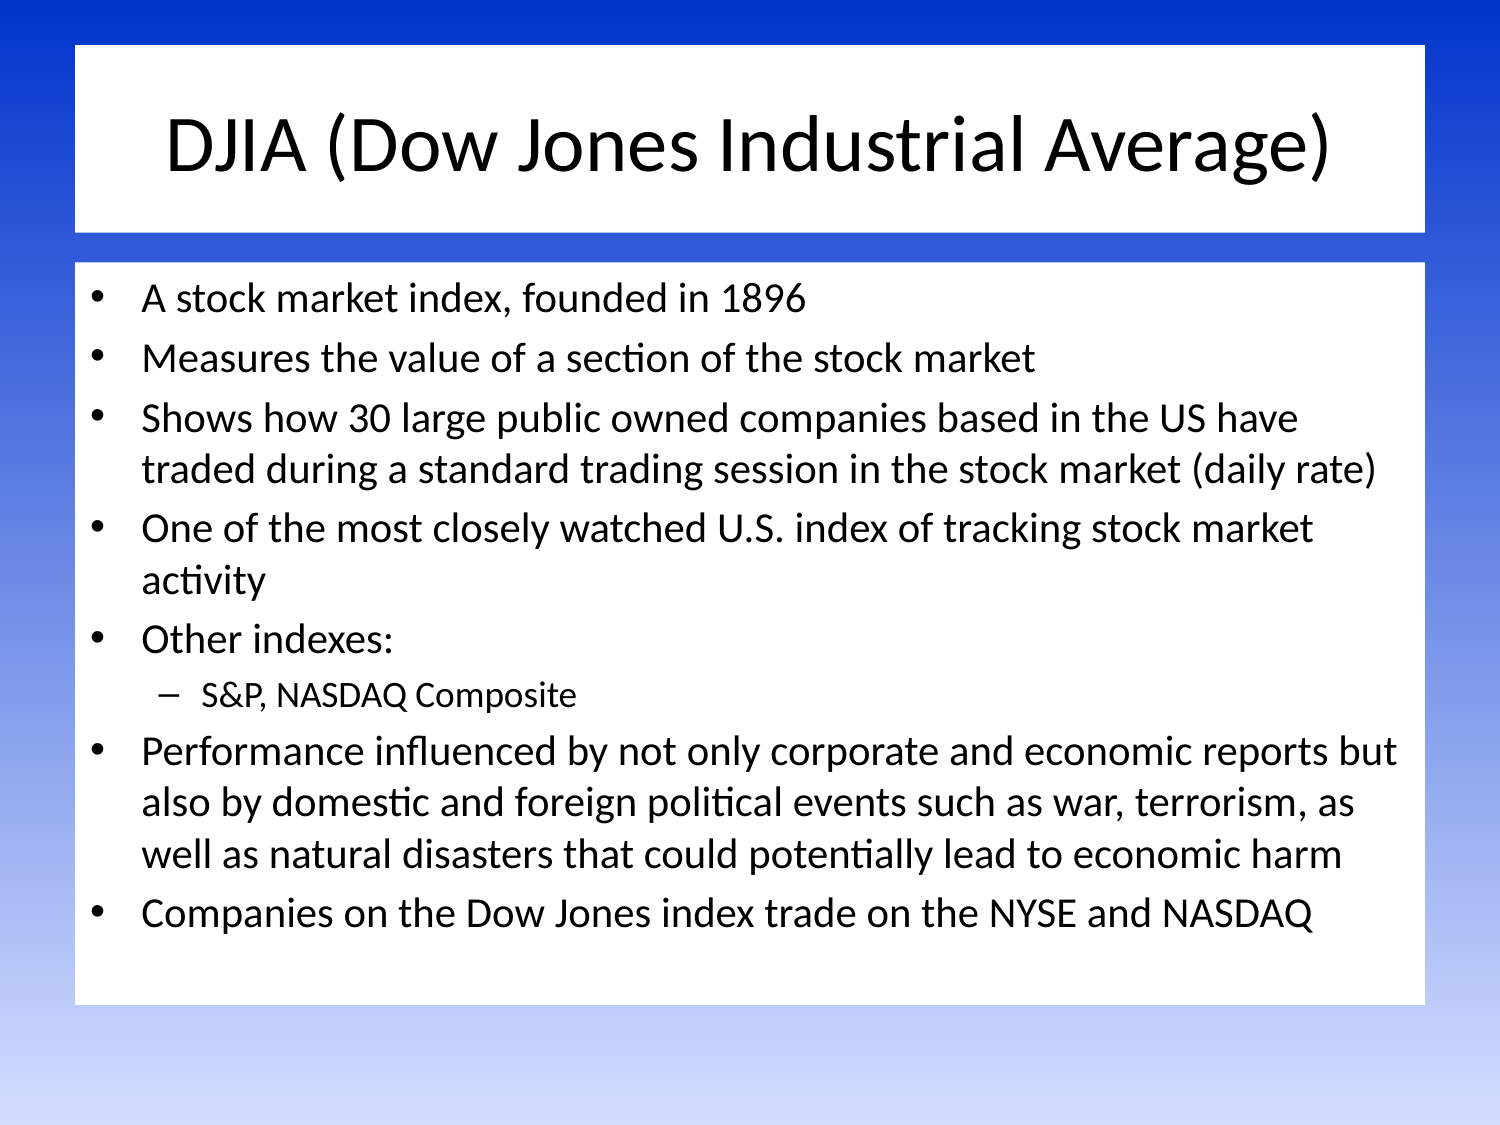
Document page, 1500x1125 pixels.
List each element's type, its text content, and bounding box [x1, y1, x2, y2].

title DJIA (Dow Jones Industrial Average) [75, 45, 1425, 233]
list A stock market index, founded in 1896 Measures the value of a section of the stock market Shows how 30 large public owned companies based in the US have traded during a standard trading session in the stock market (daily rate) One of the most closely watched U.S. index of tracking stock market activity Other indexes: S&P, NASDAQ Composite Performance influenced by not only corporate and economic reports but also by domestic and foreign political events such as war, terrorism, as well as natural disasters that could potentially lead to economic harm Companies on the Dow Jones index trade on the NYSE and NASDAQ [75, 262, 1425, 1005]
